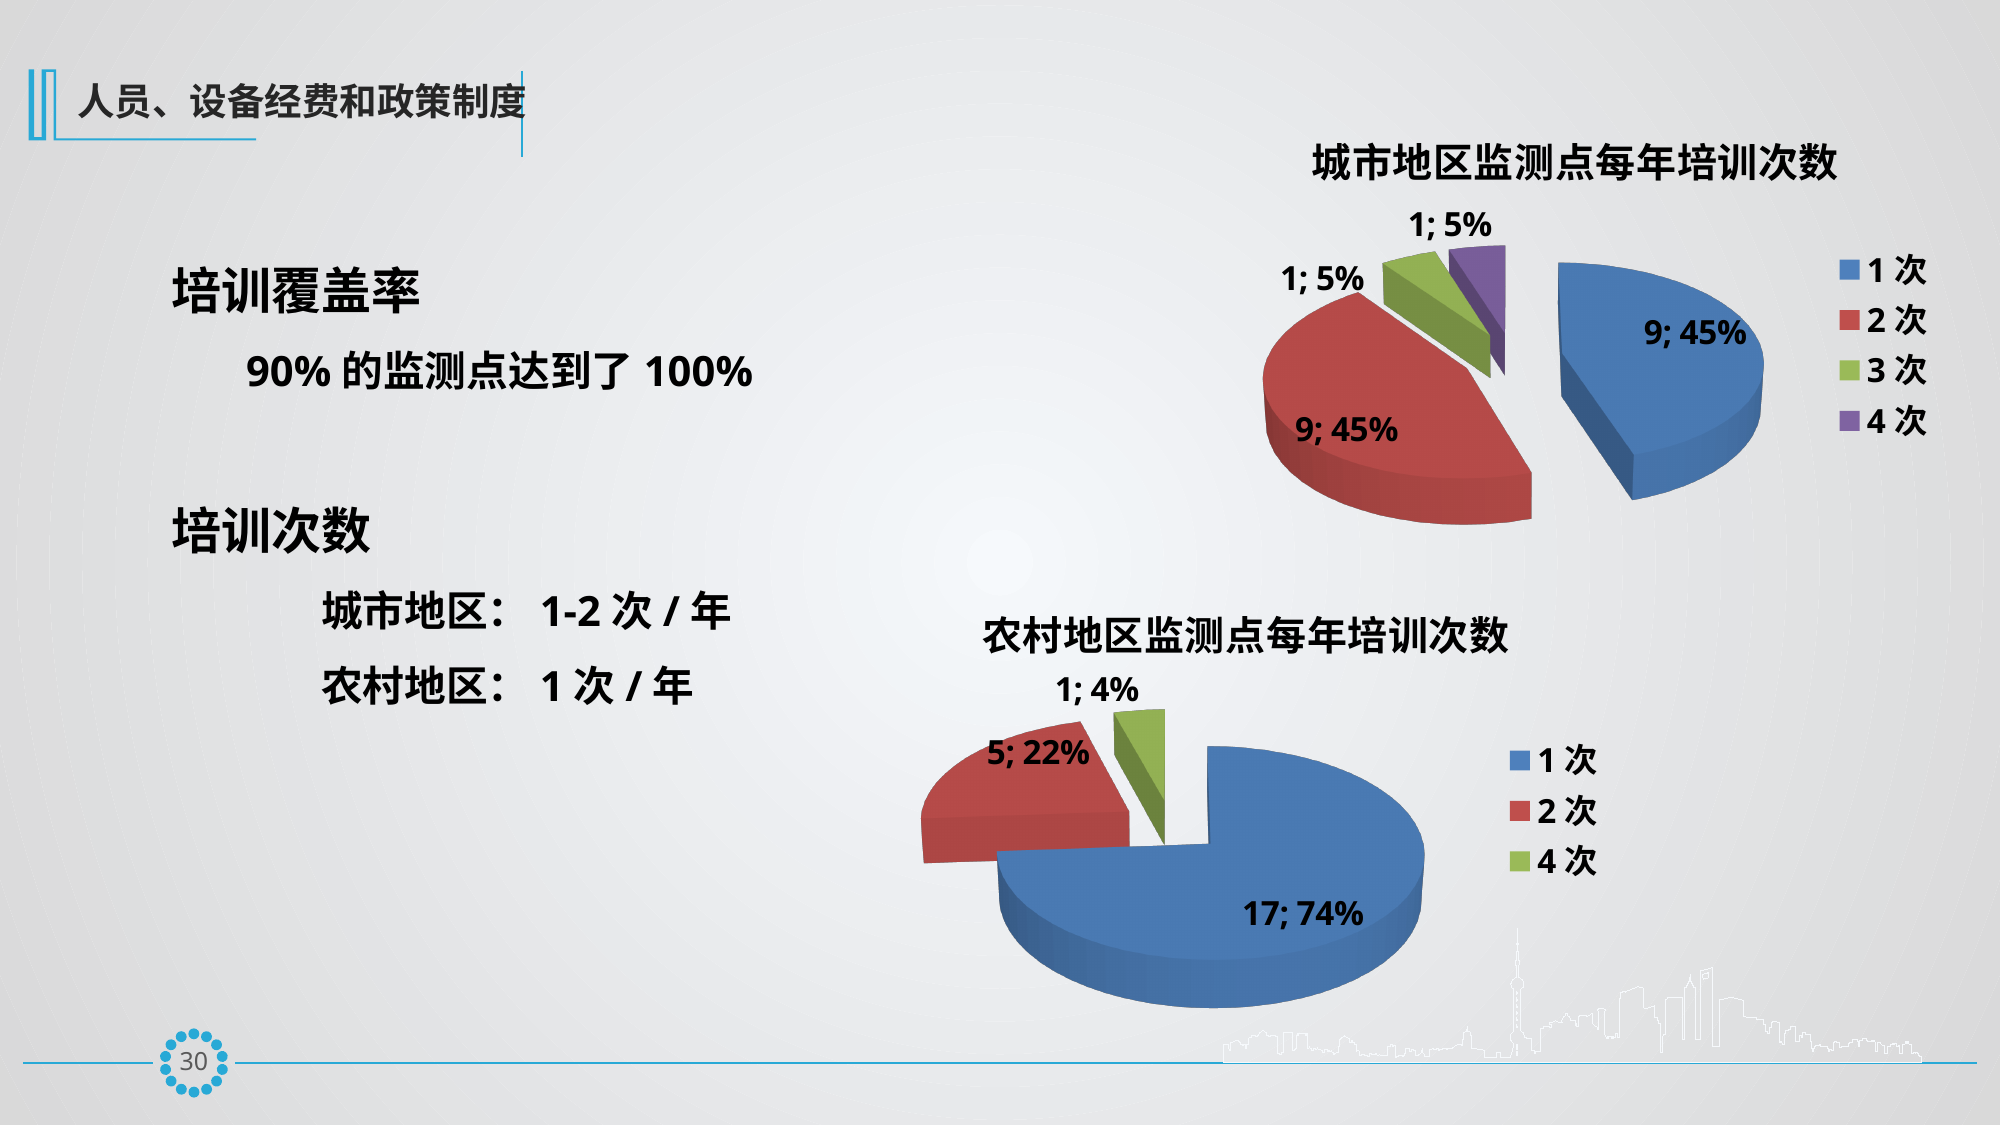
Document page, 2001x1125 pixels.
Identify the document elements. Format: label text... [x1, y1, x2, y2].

slide_number 29 [169, 1039, 218, 1086]
text_box 人员、设备经费和政策制度 [62, 70, 567, 130]
chart [870, 100, 1952, 1049]
text_box 培训覆盖率 90%的监测点达到了100% 培训次数 城市地区：1-2次/年 农村地区：1次/年 [156, 222, 813, 718]
